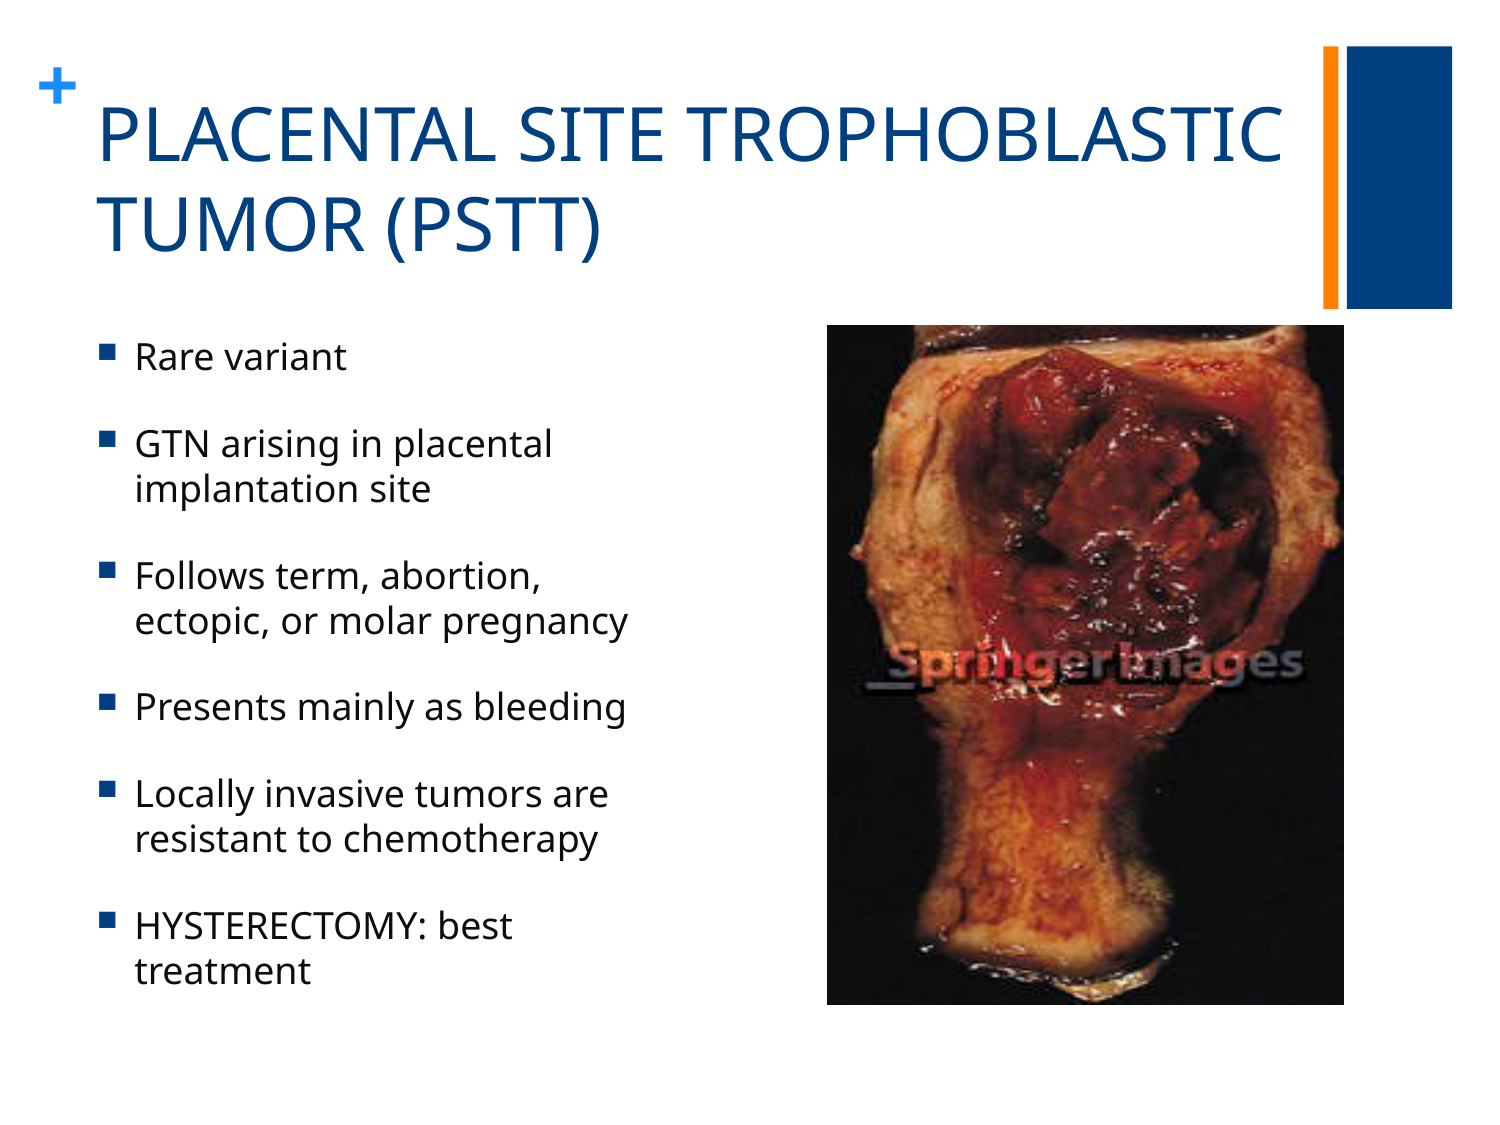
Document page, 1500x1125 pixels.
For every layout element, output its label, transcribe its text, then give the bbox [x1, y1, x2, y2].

list Rare variant GTN arising in placental implantation site Follows term, abortion, ectopic, or molar pregnancy Presents mainly as bleeding Locally invasive tumors are resistant to chemotherapy HYSTERECTOMY: best treatment [81, 325, 682, 1005]
title PLACENTAL SITE TROPHOBLASTIC TUMOR (PSTT) [81, 79, 1322, 263]
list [721, 325, 1450, 1006]
